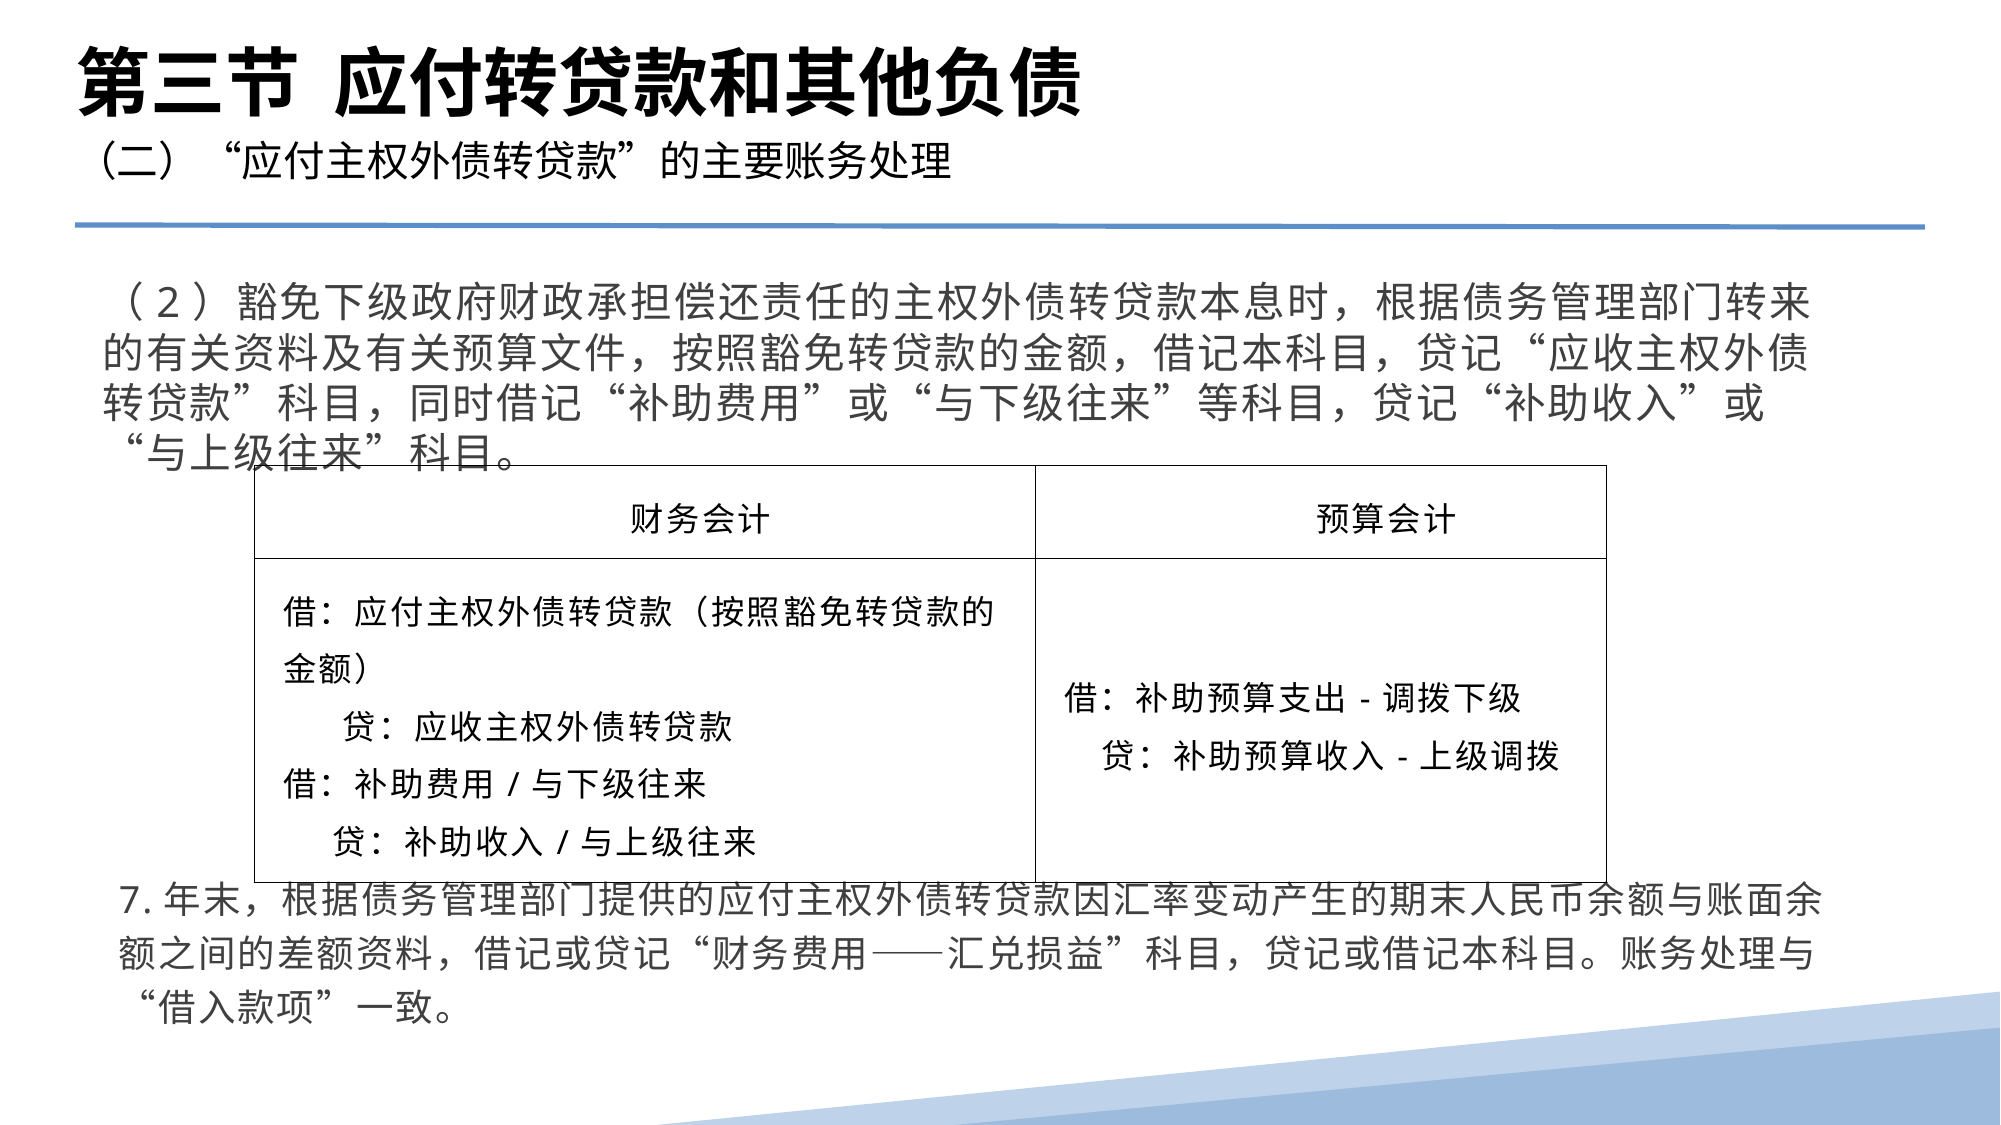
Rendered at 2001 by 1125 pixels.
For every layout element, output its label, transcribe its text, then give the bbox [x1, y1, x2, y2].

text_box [74, 224, 1925, 228]
table_cell 借：补助预算支出-调拨下级 贷：补助预算收入-上级调拨 [1036, 559, 1606, 882]
text_box （2）豁免下级政府财政承担偿还责任的主权外债转贷款本息时，根据债务管理部门转来的有关资料及有关预算文件，按照豁免转贷款的金额，借记本科目，贷记“应收主权外债转贷款”科目，同时借记“补助费用”或“与下级往来”等科目，贷记“补助收入”或“与上级往来”科目。 [92, 228, 1839, 495]
text_box （二）“应付主权外债转贷款”的主要账务处理 [75, 124, 1925, 200]
text_box 第三节 应付转贷款和其他负债 [75, 24, 1925, 124]
table_cell 借：应付主权外债转贷款（按照豁免转贷款的金额） 贷：应收主权外债转贷款 借：补助费用/与下级往来 贷：补助收入/与上级往来 [255, 559, 1035, 882]
text_box 7.年末，根据债务管理部门提供的应付主权外债转贷款因汇率变动产生的期末人民币余额与账面余额之间的差额资料，借记或贷记“财务费用——汇兑损益”科目，贷记或借记本科目。账务处理与“借入款项”一致。 [104, 859, 1859, 1079]
table_header 预算会计 [1036, 466, 1606, 558]
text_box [656, 991, 2000, 1125]
table_header 财务会计 [255, 466, 1035, 558]
